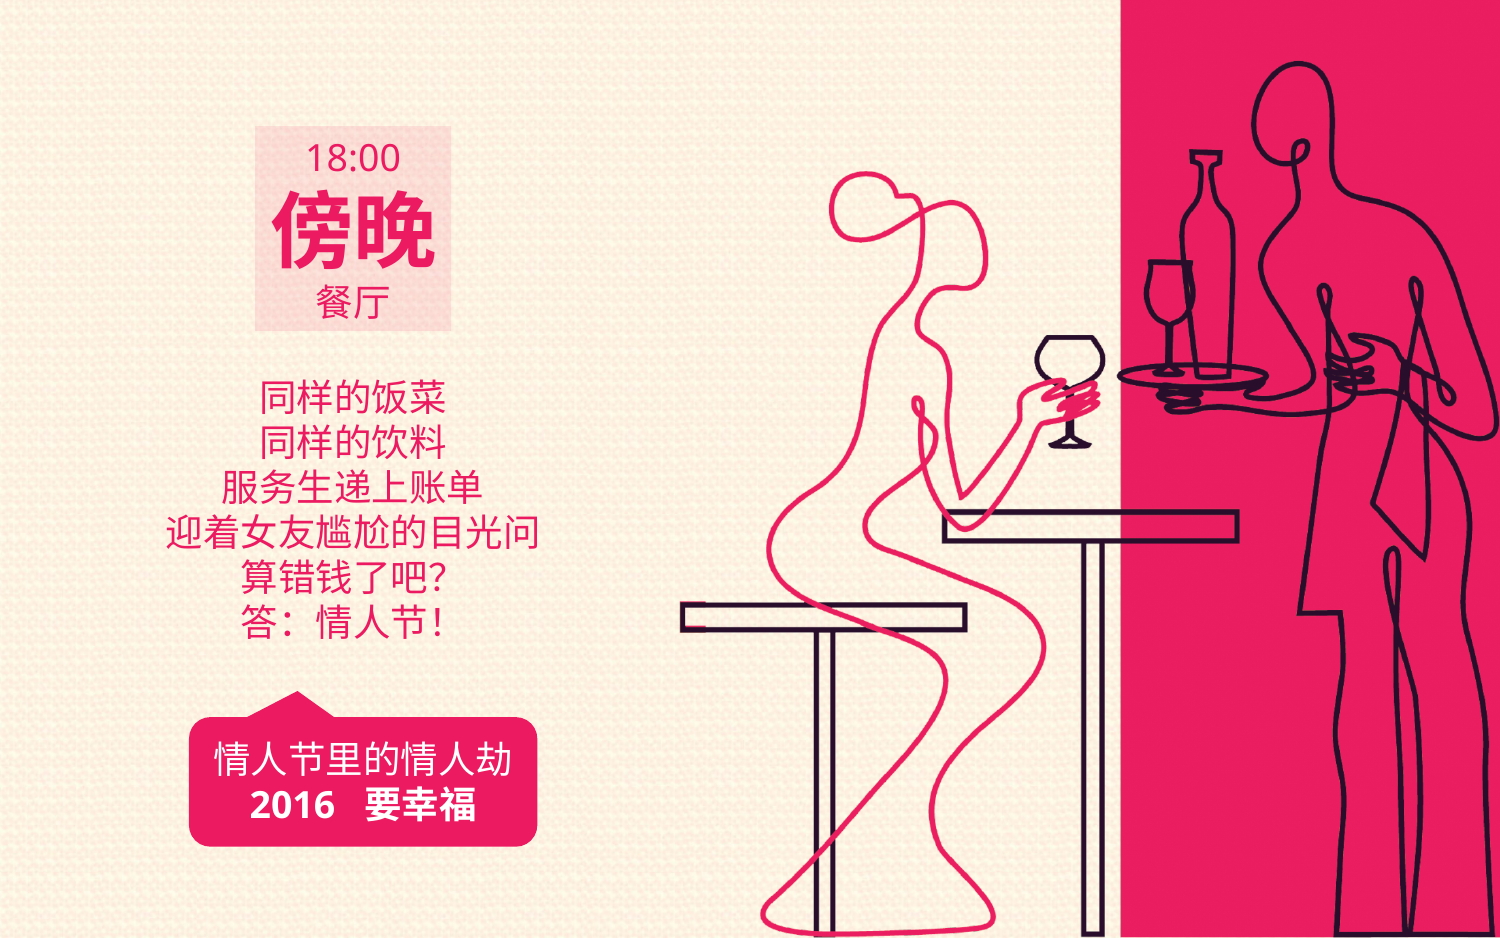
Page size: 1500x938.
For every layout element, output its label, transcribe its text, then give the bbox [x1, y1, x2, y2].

picture [0, 0, 1500, 938]
text_box 同样的饭菜 同样的饮料 服务生递上账单 迎着女友尴尬的目光问 算错钱了吧？ 答：情人节！ [123, 366, 583, 651]
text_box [188, 716, 538, 847]
text_box 18:00 傍晚 餐厅 [255, 126, 452, 331]
